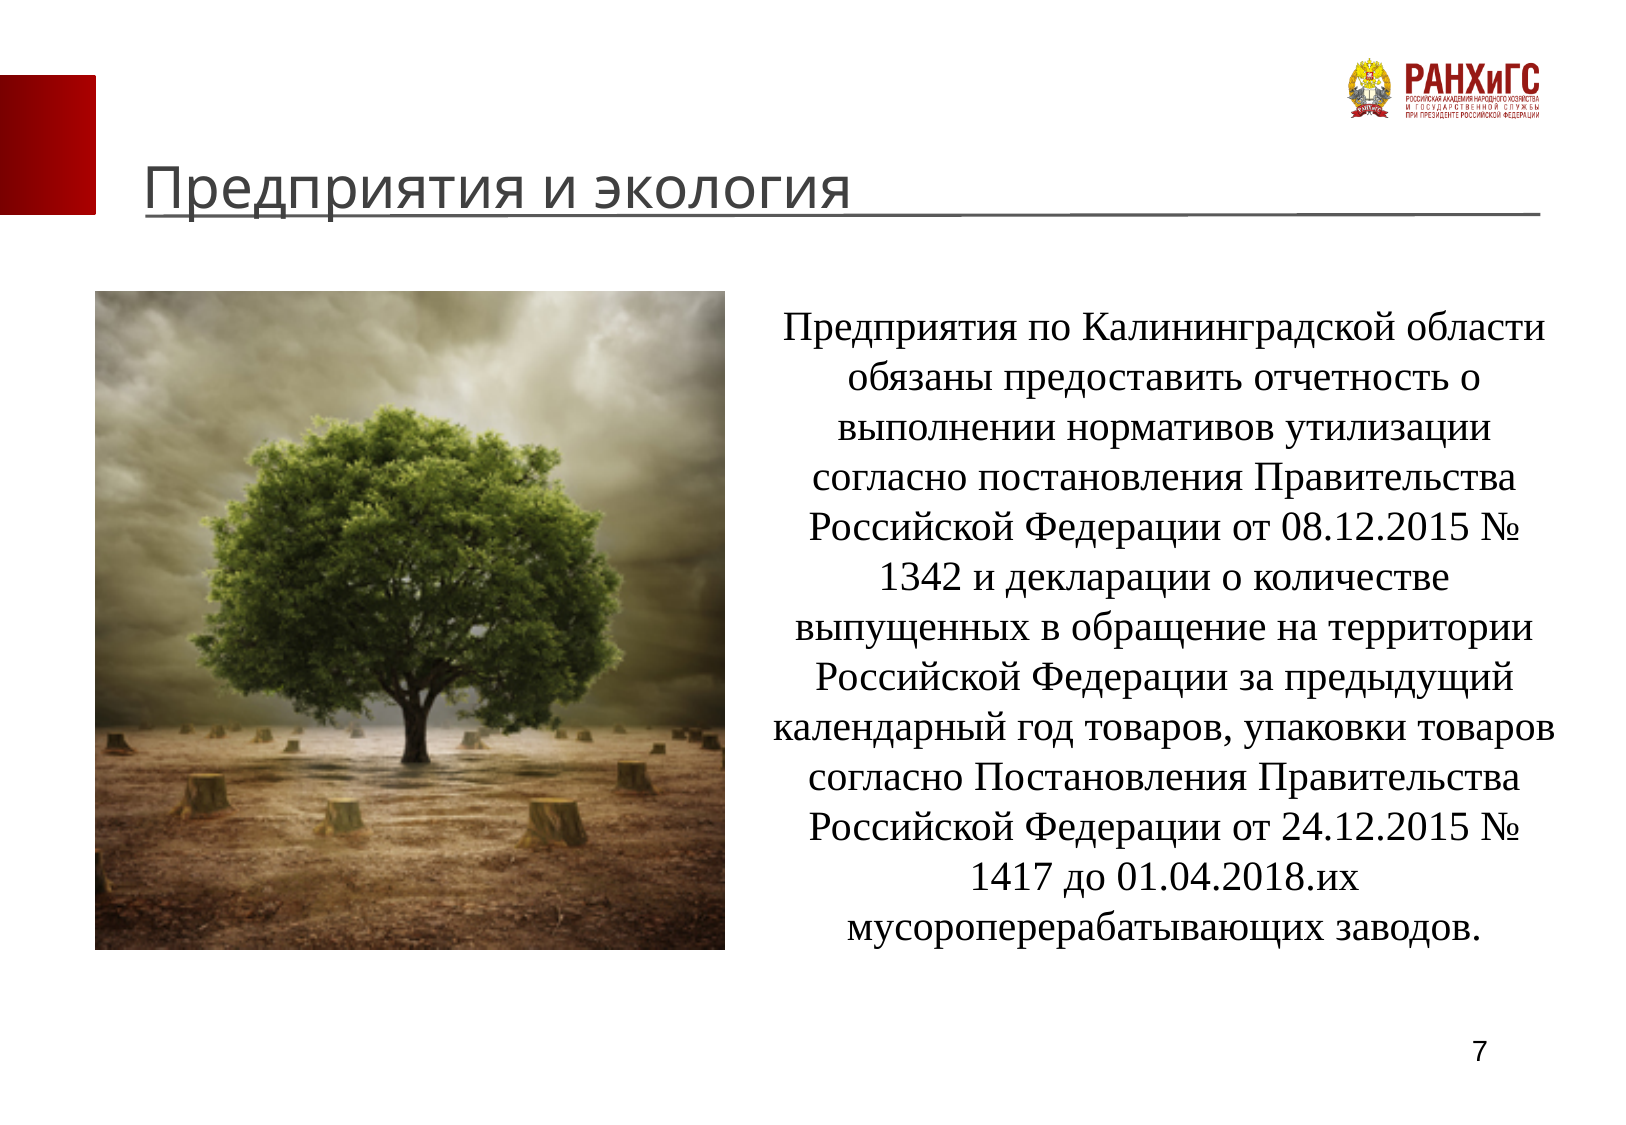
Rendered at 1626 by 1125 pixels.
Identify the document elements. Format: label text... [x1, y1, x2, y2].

text_box [0, 75, 96, 215]
text_box Предприятия и экология [127, 107, 868, 228]
slide_number 7 [1164, 1024, 1504, 1101]
picture [1347, 58, 1540, 119]
picture [95, 291, 726, 950]
text_box Предприятия по Калининградской области обязаны предоставить отчетность о выполнении нормативов утилизации согласно постановления Правительства Российской Федерации от 08.12.2015 № 1342 и декларации о количестве выпущенных в обращение на территории Российской Федерации за предыдущий календарный год товаров, упаковки товаров согласно Постановления Правительства Российской Федерации от 24.12.2015 № 1417 до 01.04.2018.их мусороперерабатывающих заводов. [758, 291, 1571, 957]
